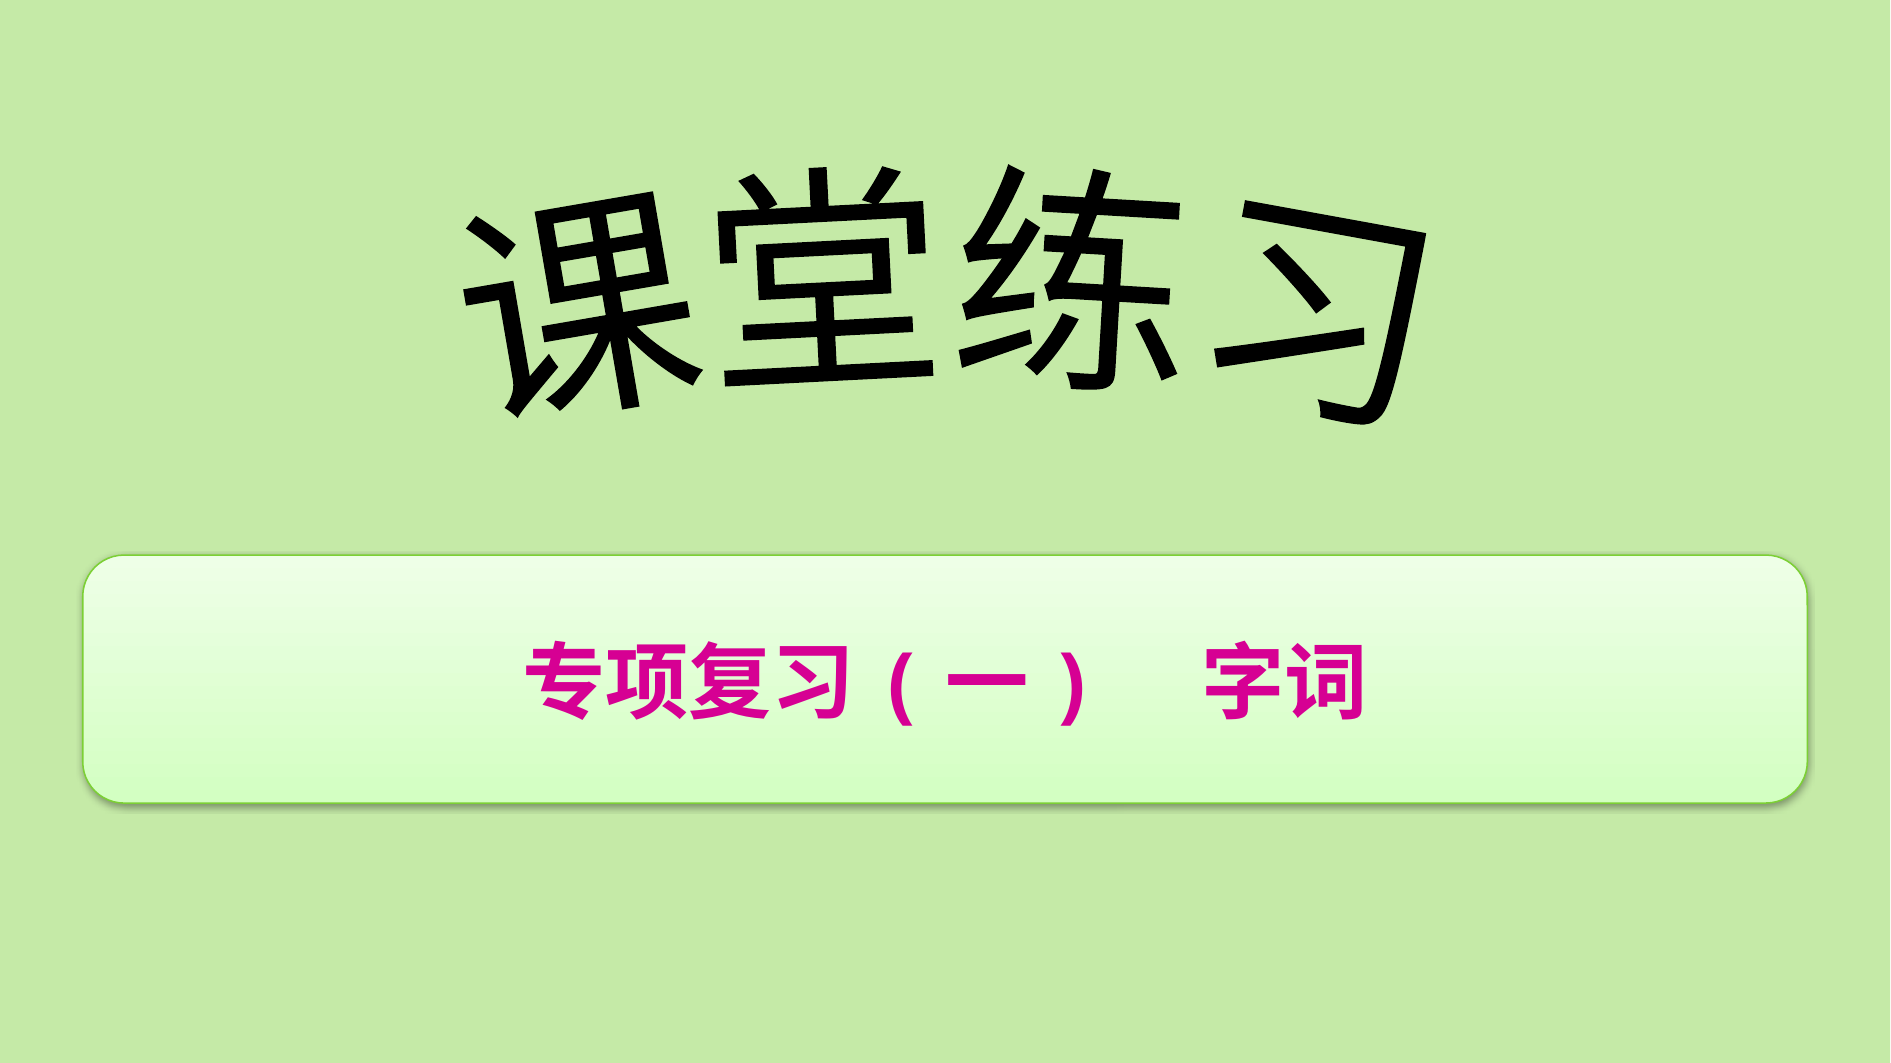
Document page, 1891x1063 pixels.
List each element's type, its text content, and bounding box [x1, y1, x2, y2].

text_box 专项复习(一) 字词 [81, 554, 1809, 804]
